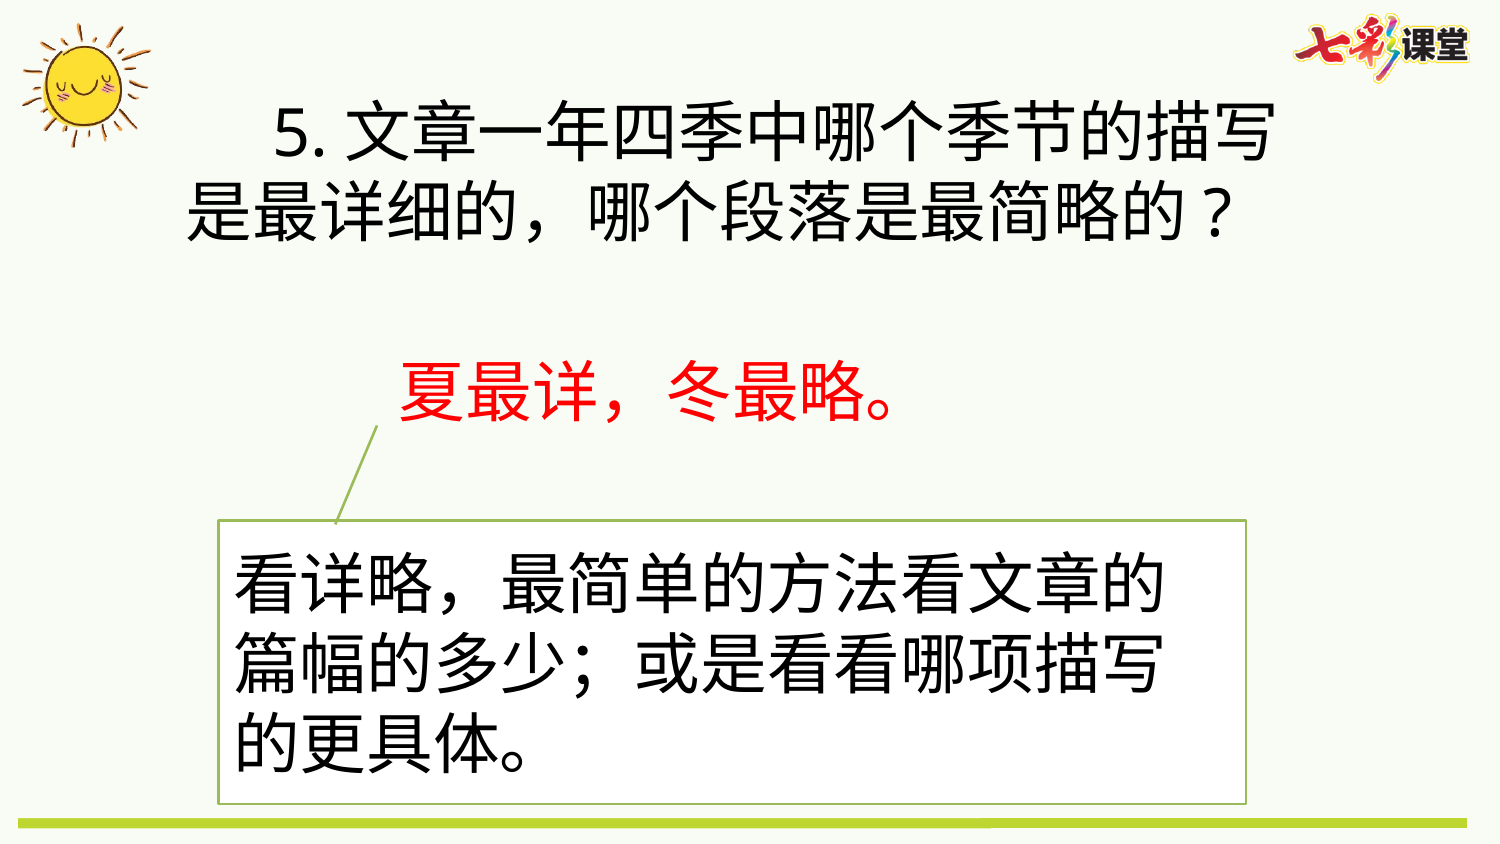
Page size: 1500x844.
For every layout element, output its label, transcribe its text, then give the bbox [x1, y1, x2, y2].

picture [18, 771, 1467, 844]
text_box 夏最详，冬最略。 [383, 342, 969, 438]
text_box 看详略，最简单的方法看文章的篇幅的多少；或是看看哪项描写的更具体。 [217, 424, 1247, 805]
text_box 5.文章一年四季中哪个季节的描写是最详细的，哪个段落是最简略的? [171, 82, 1353, 258]
picture [0, 0, 173, 172]
picture [1291, 9, 1472, 87]
